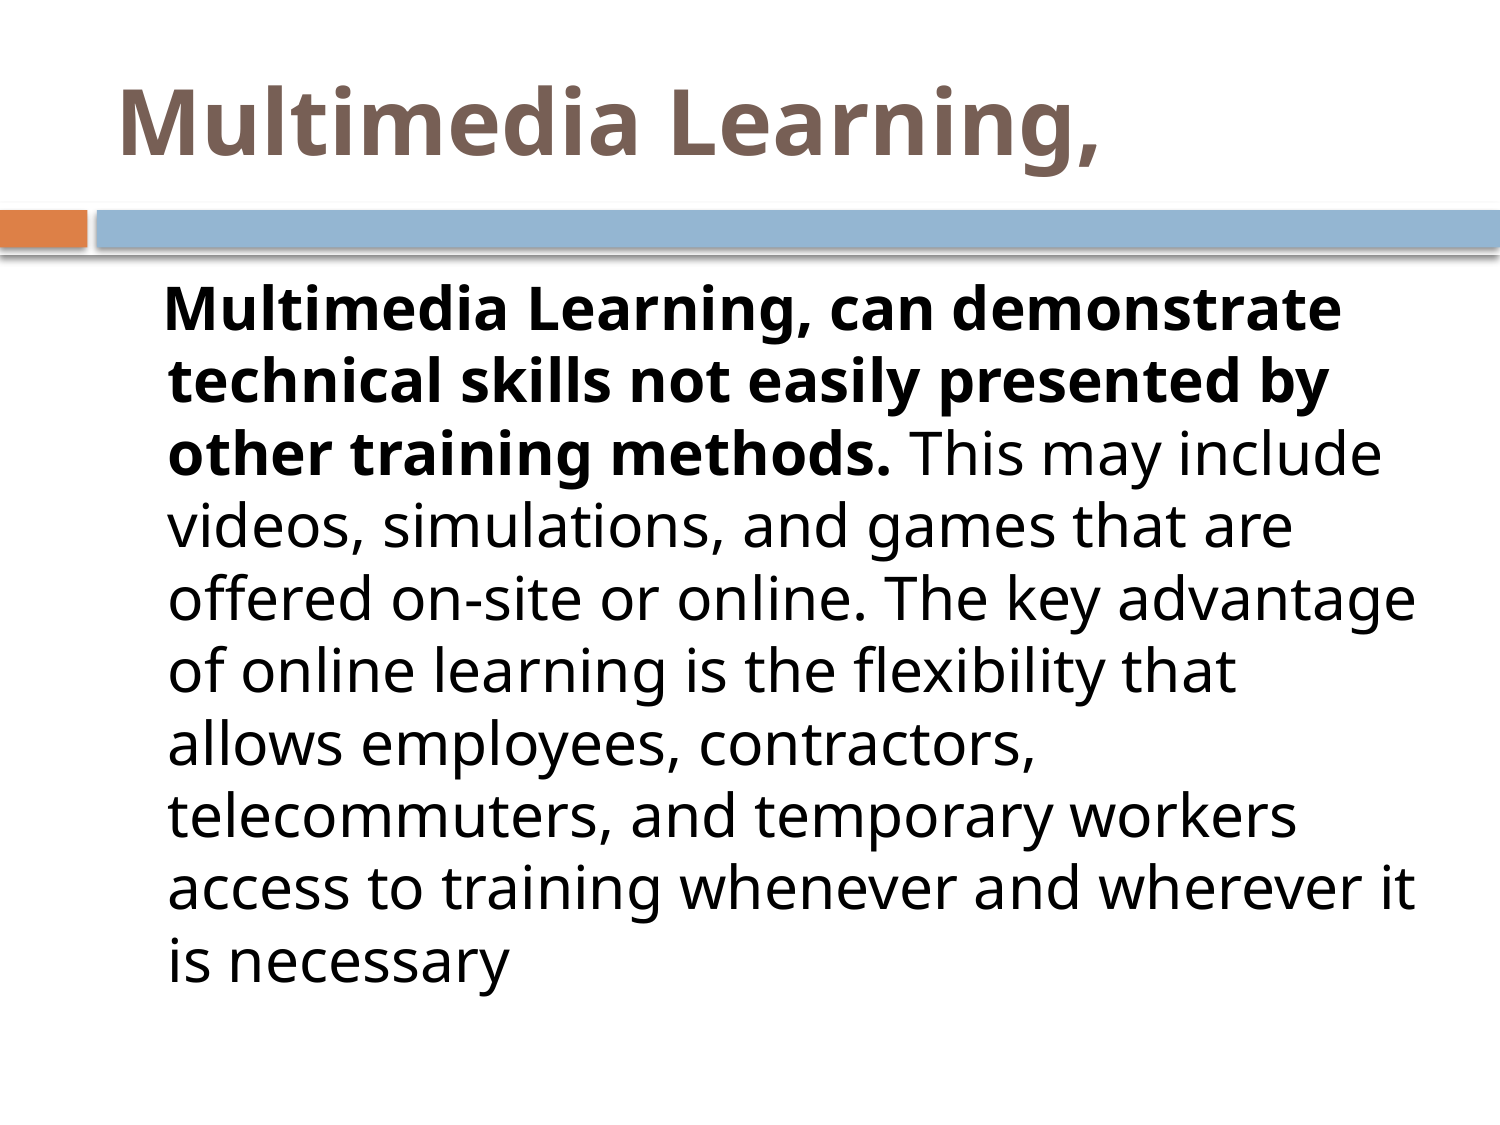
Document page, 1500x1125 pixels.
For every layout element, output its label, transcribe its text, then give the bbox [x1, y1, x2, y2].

title Multimedia Learning, [100, 37, 1438, 200]
list Multimedia Learning, can demonstrate technical skills not easily presented by other training methods. This may include videos, simulations, and games that are offered on-site or online. The key advantage of online learning is the flexibility that allows employees, contractors, telecommuters, and temporary workers access to training whenever and wherever it is necessary [100, 262, 1438, 1000]
